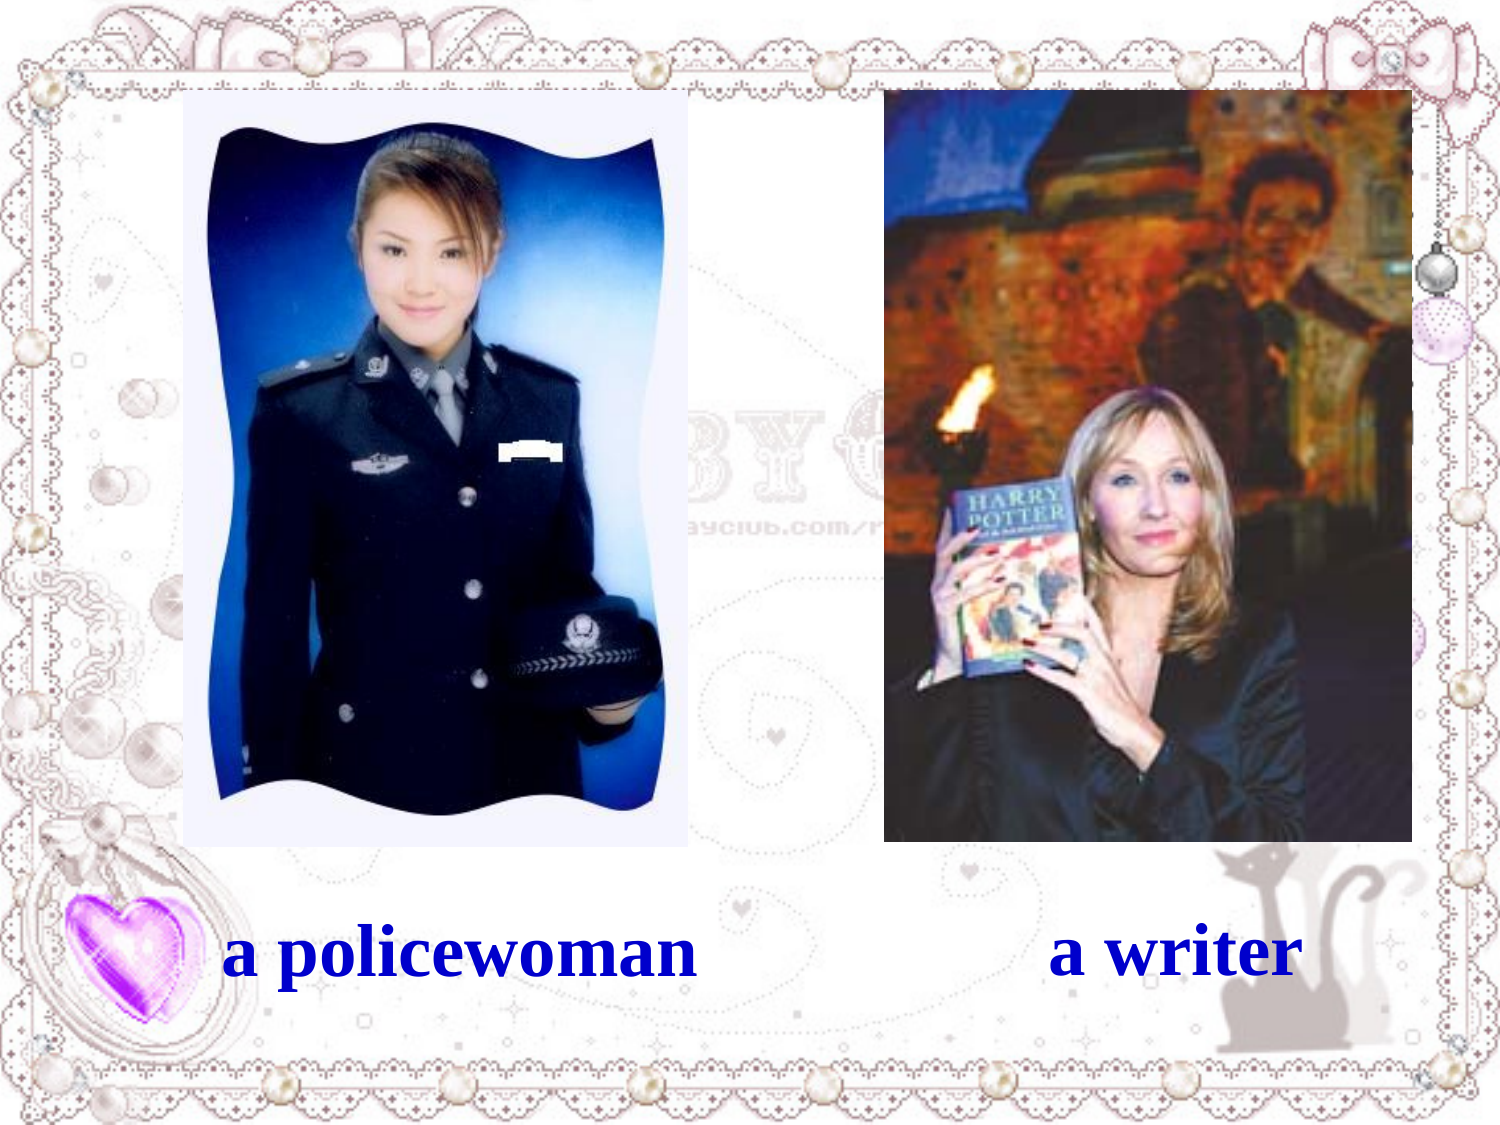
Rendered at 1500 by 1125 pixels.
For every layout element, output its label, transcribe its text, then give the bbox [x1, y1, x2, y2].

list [883, 89, 1412, 842]
text_box a writer [1033, 893, 1376, 999]
text_box a policewoman [206, 894, 774, 1000]
picture [0, 0, 1500, 1125]
